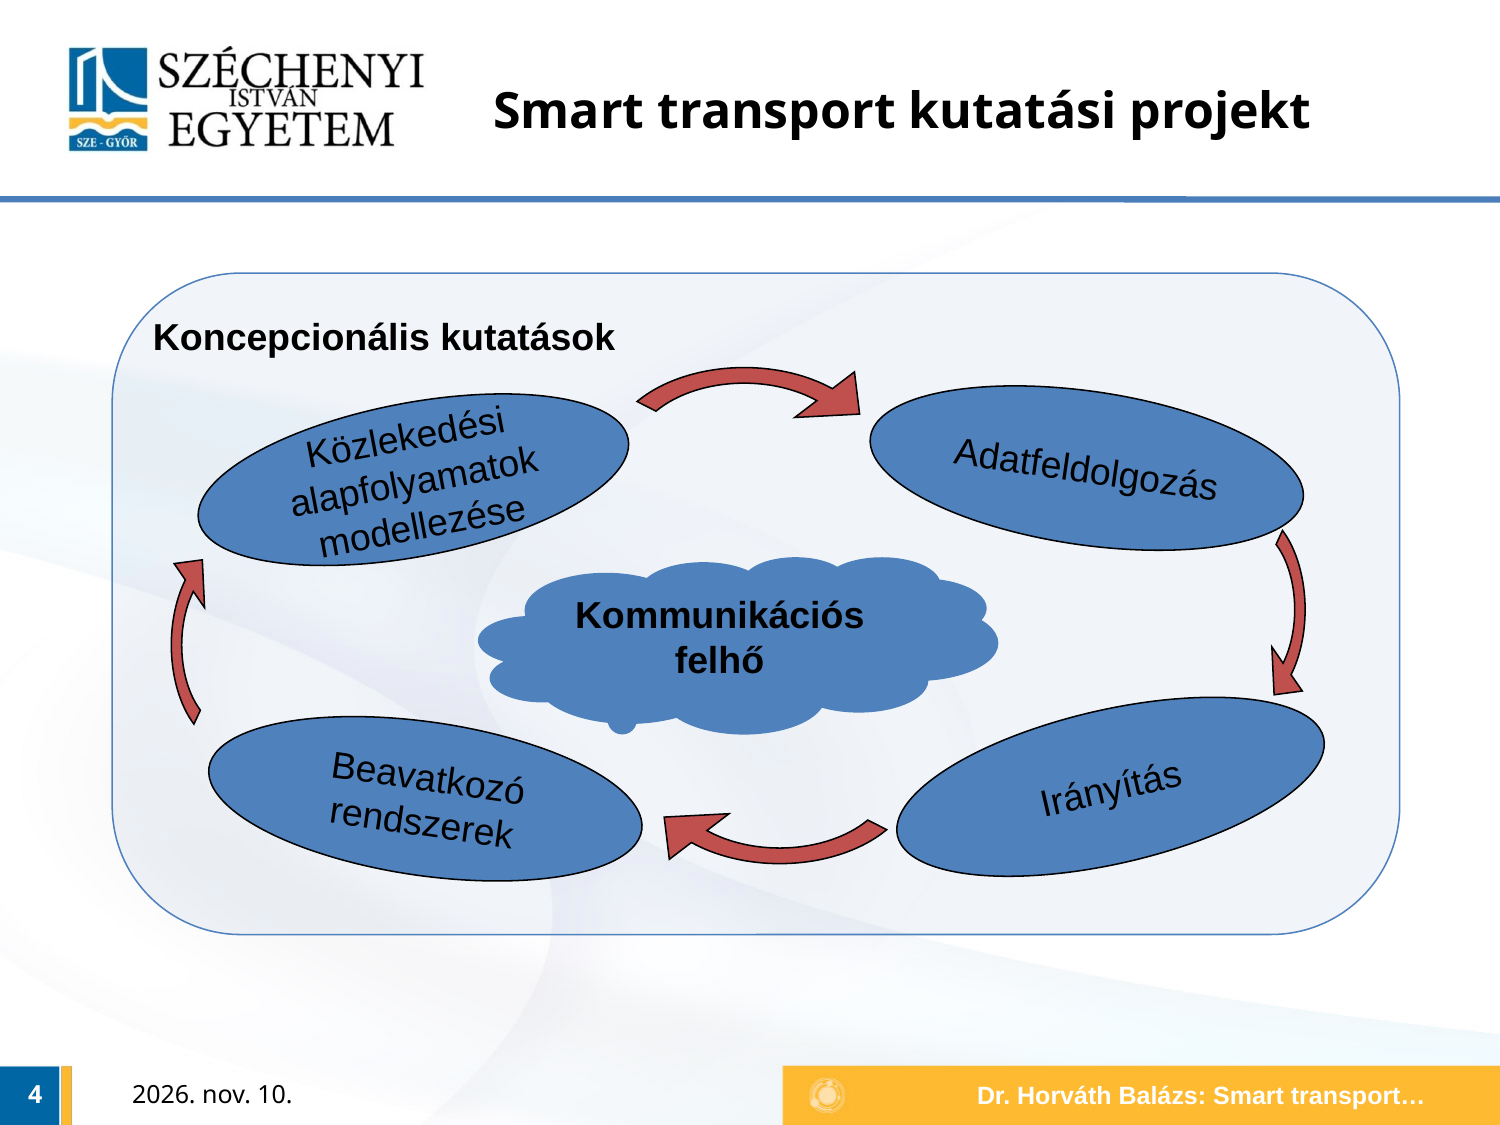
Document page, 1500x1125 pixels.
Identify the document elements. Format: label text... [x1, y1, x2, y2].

slide_number 2014. szeptember 10. [117, 1065, 550, 1125]
text_box Adatfeldolgozás [870, 385, 1304, 551]
text_box [664, 813, 887, 864]
text_box Közlekedési alapfolyamatok modellezése [198, 393, 629, 566]
title Smart transport kutatási projekt [478, 45, 1425, 173]
text_box Koncepcionális kutatások [112, 273, 1400, 935]
slide_number 4 [0, 1065, 71, 1125]
text_box [1271, 530, 1306, 695]
text_box Irányítás [896, 697, 1325, 877]
text_box [171, 559, 205, 725]
text_box Beavatkozó rendszerek [208, 716, 643, 881]
footer Dr. Horváth Balázs: Smart transport… [878, 1065, 1442, 1125]
picture [0, 0, 1500, 196]
text_box [637, 367, 860, 418]
picture [0, 203, 1500, 1125]
text_box Kommunikációs felhő [477, 557, 999, 735]
